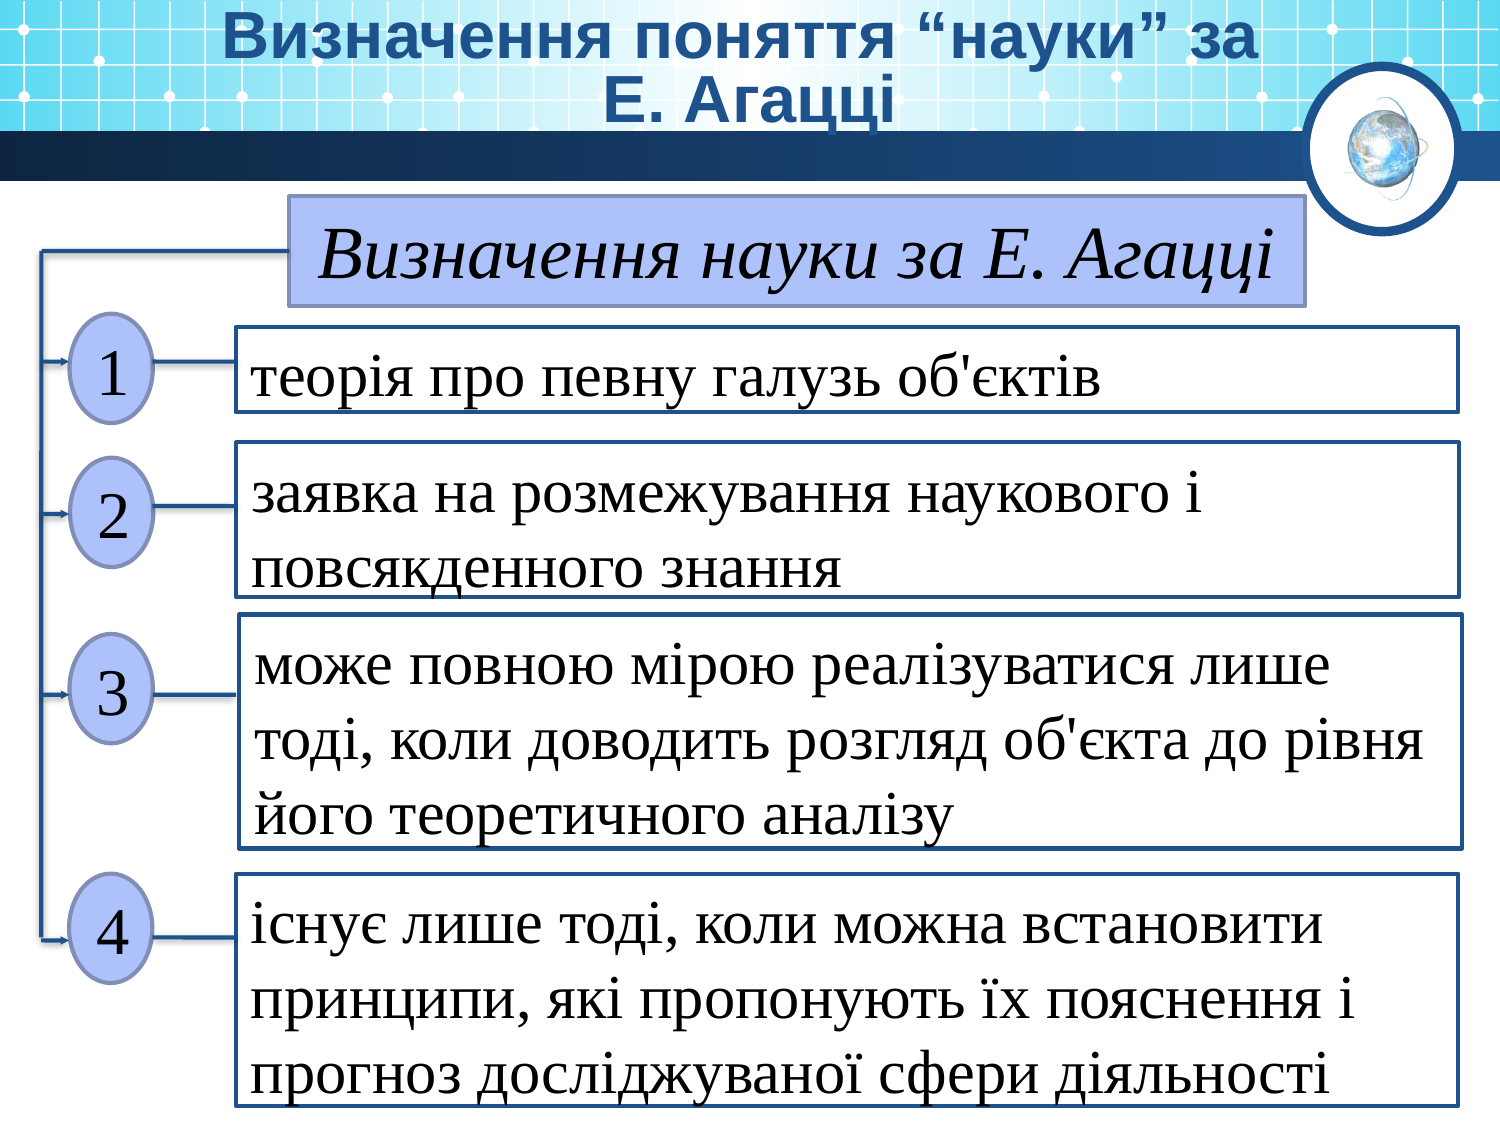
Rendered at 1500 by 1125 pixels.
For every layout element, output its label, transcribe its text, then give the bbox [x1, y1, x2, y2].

text_box Визначення поняття “науки” за Е. Агацці [82, 0, 1418, 74]
picture [1310, 83, 1454, 196]
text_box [41, 196, 1463, 1107]
text_box Визначення поняття “науки” за Е. Агацці [82, 76, 1418, 143]
